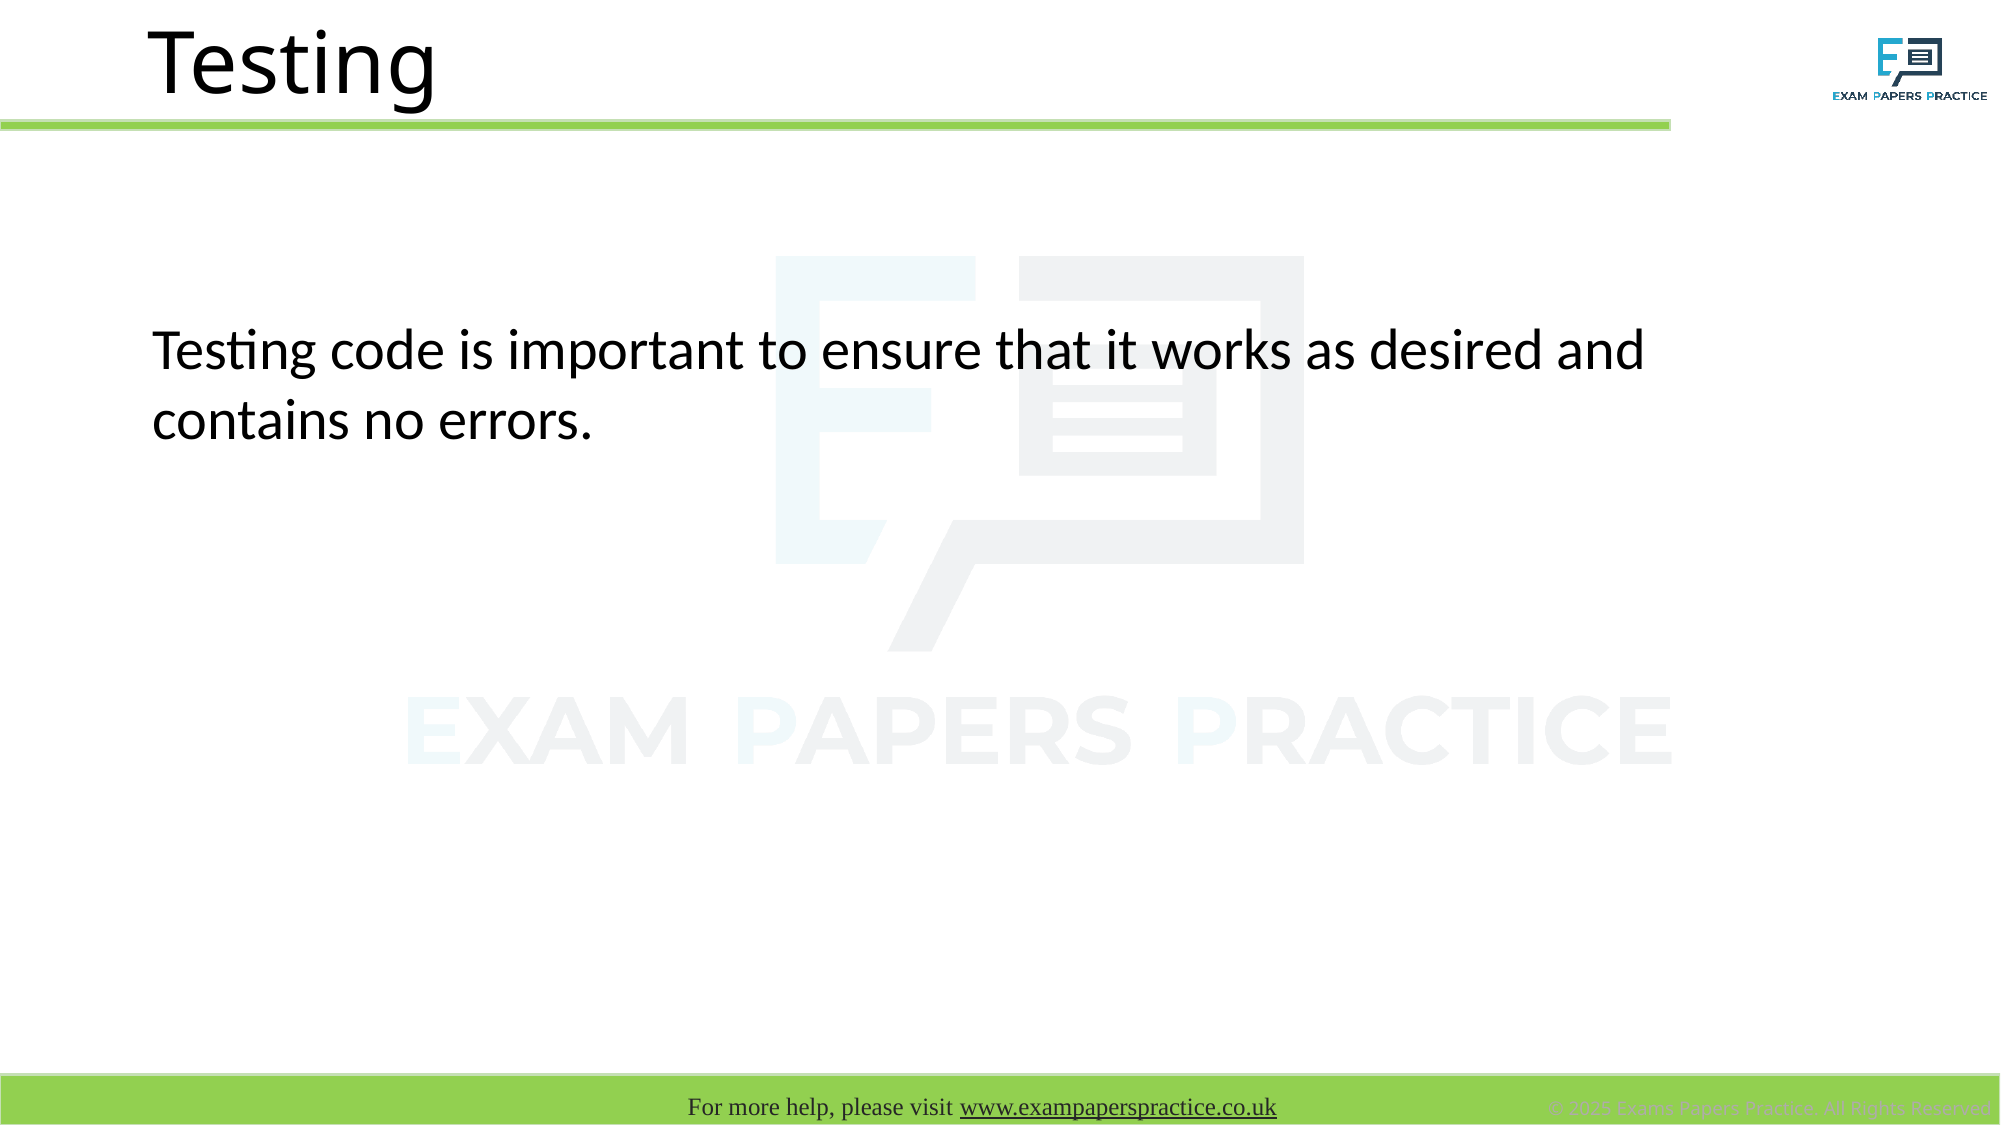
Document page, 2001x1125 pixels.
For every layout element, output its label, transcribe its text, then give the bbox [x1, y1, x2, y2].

list Testing code is important to ensure that it works as desired and contains no errors. [137, 304, 1863, 1018]
title Testing [132, 11, 1858, 121]
